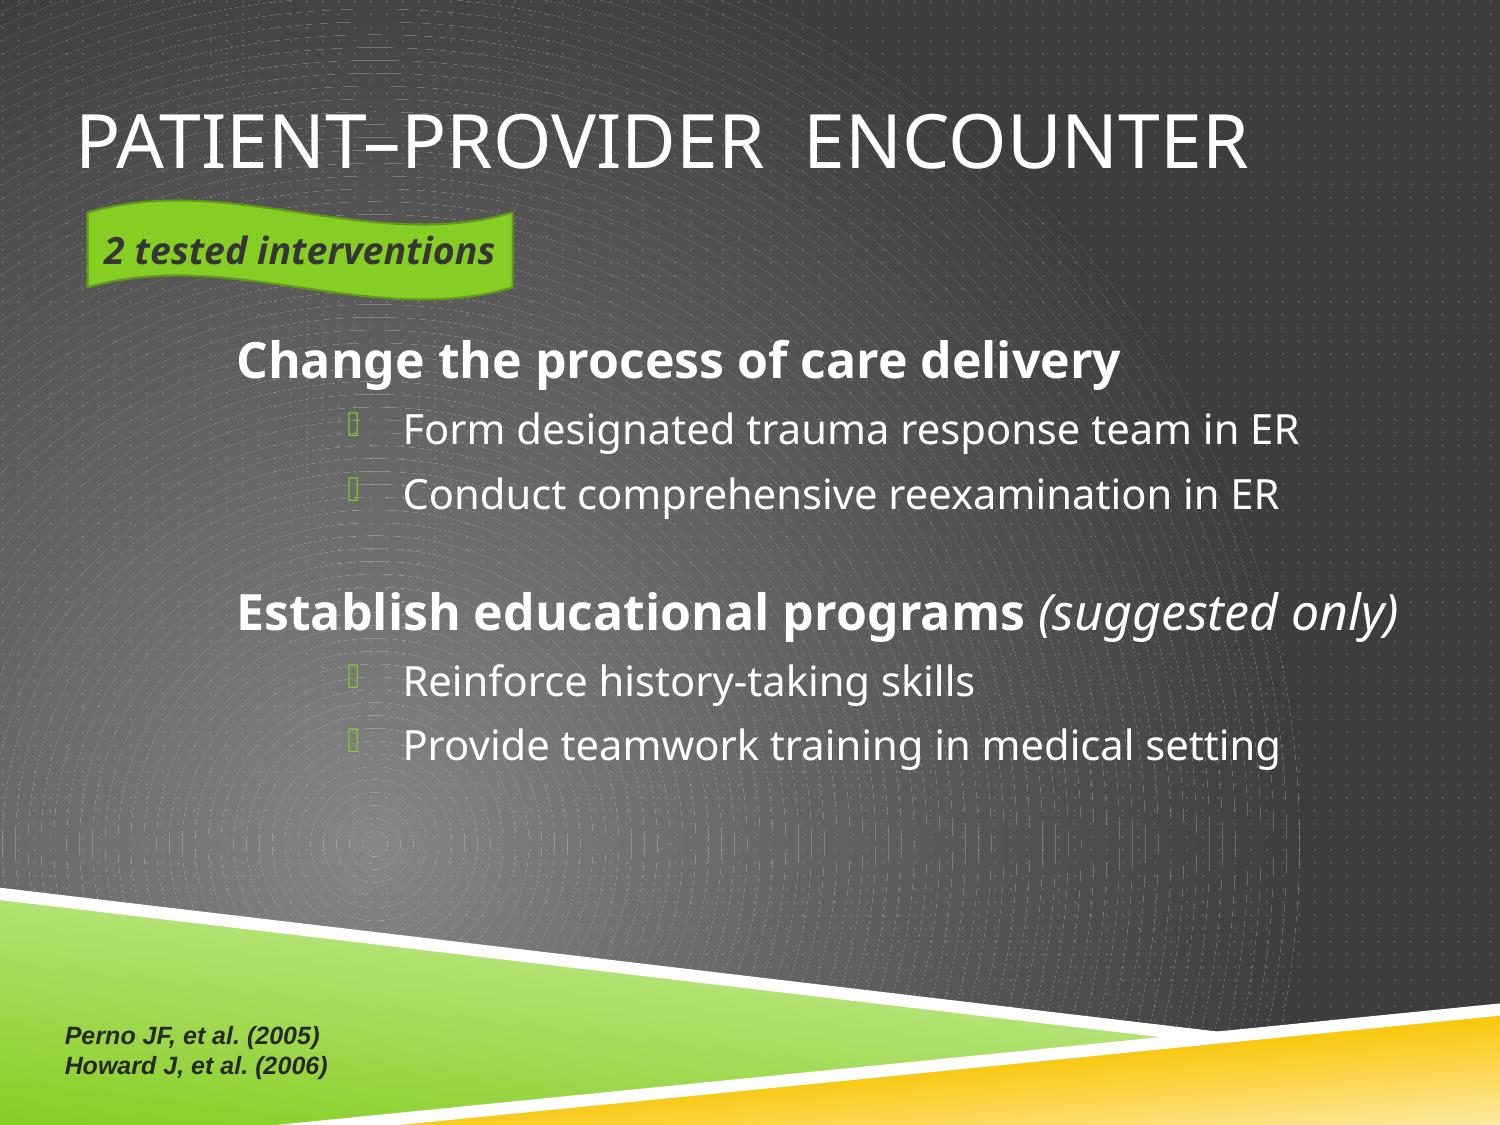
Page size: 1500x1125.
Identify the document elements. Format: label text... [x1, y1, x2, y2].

list Change the process of care delivery Form designated trauma response team in ER Conduct comprehensive reexamination in ER Establish educational programs (suggested only) Reinforce history-taking skills Provide teamwork training in medical setting [224, 255, 1500, 869]
title PATIENT–PROVIDER ENCOUNTER [75, 45, 1350, 233]
text_box Perno JF, et al. (2005) Howard J, et al. (2006) [49, 1012, 438, 1088]
text_box 2 tested interventions [86, 199, 514, 301]
